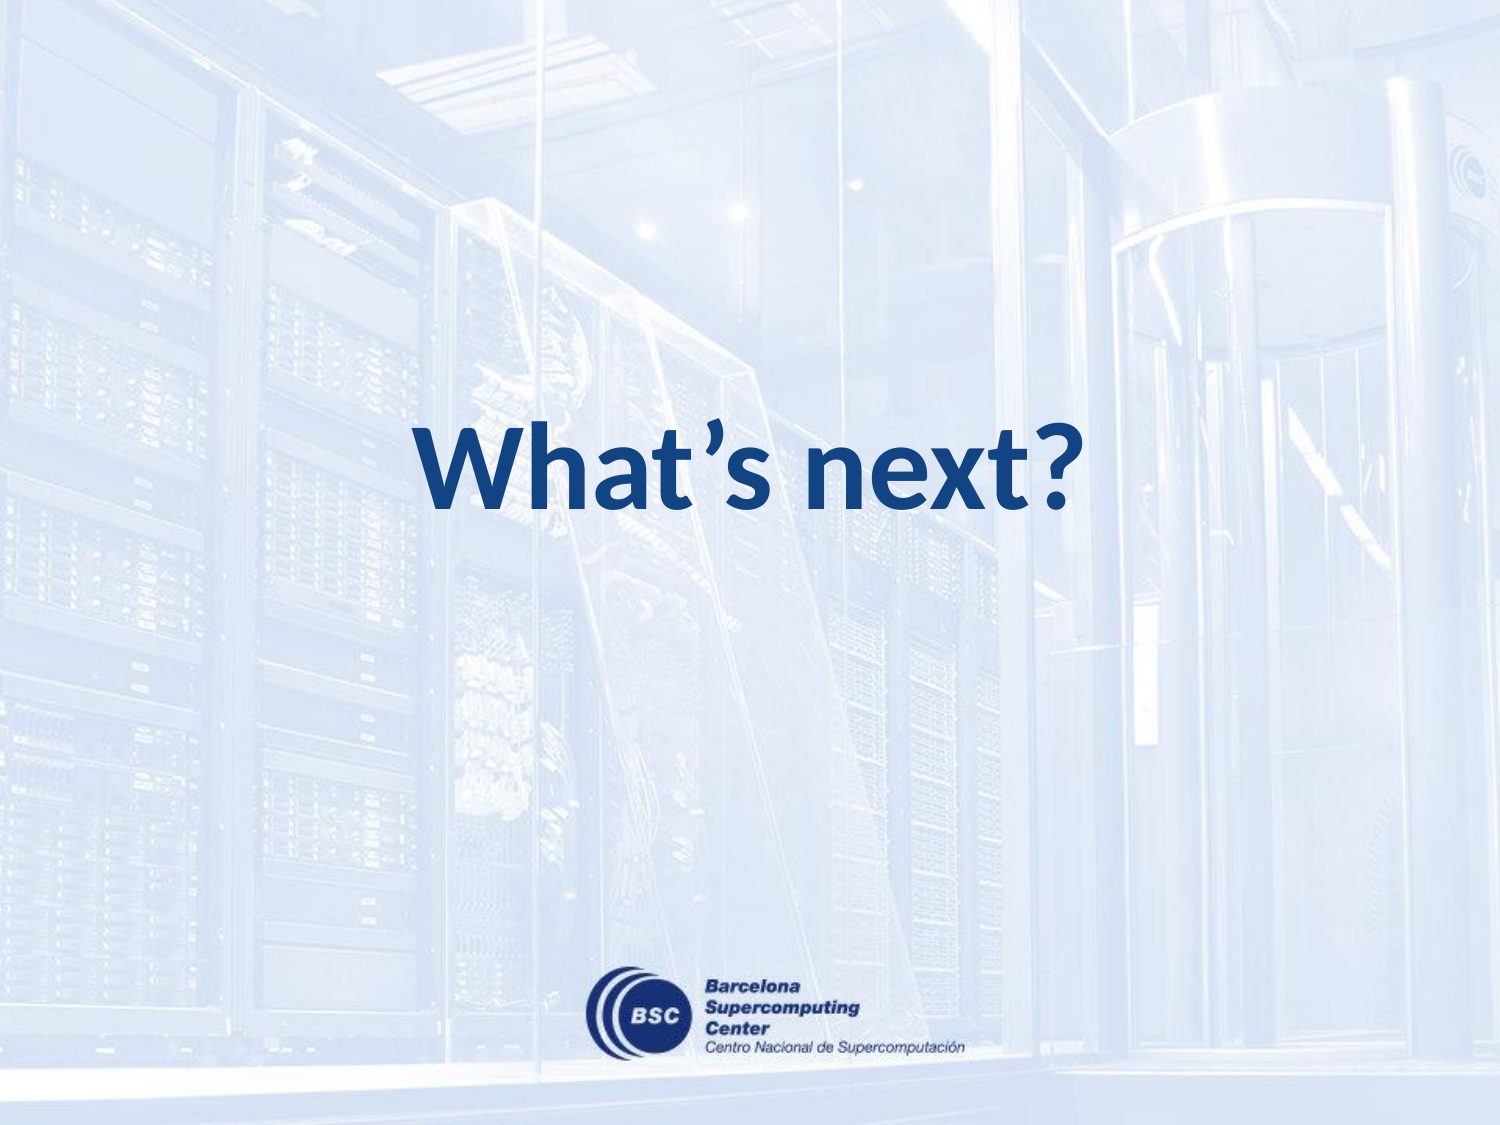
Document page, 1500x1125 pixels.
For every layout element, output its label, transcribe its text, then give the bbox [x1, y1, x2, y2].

picture [0, 0, 1500, 1125]
title What’s next? [188, 143, 1311, 794]
